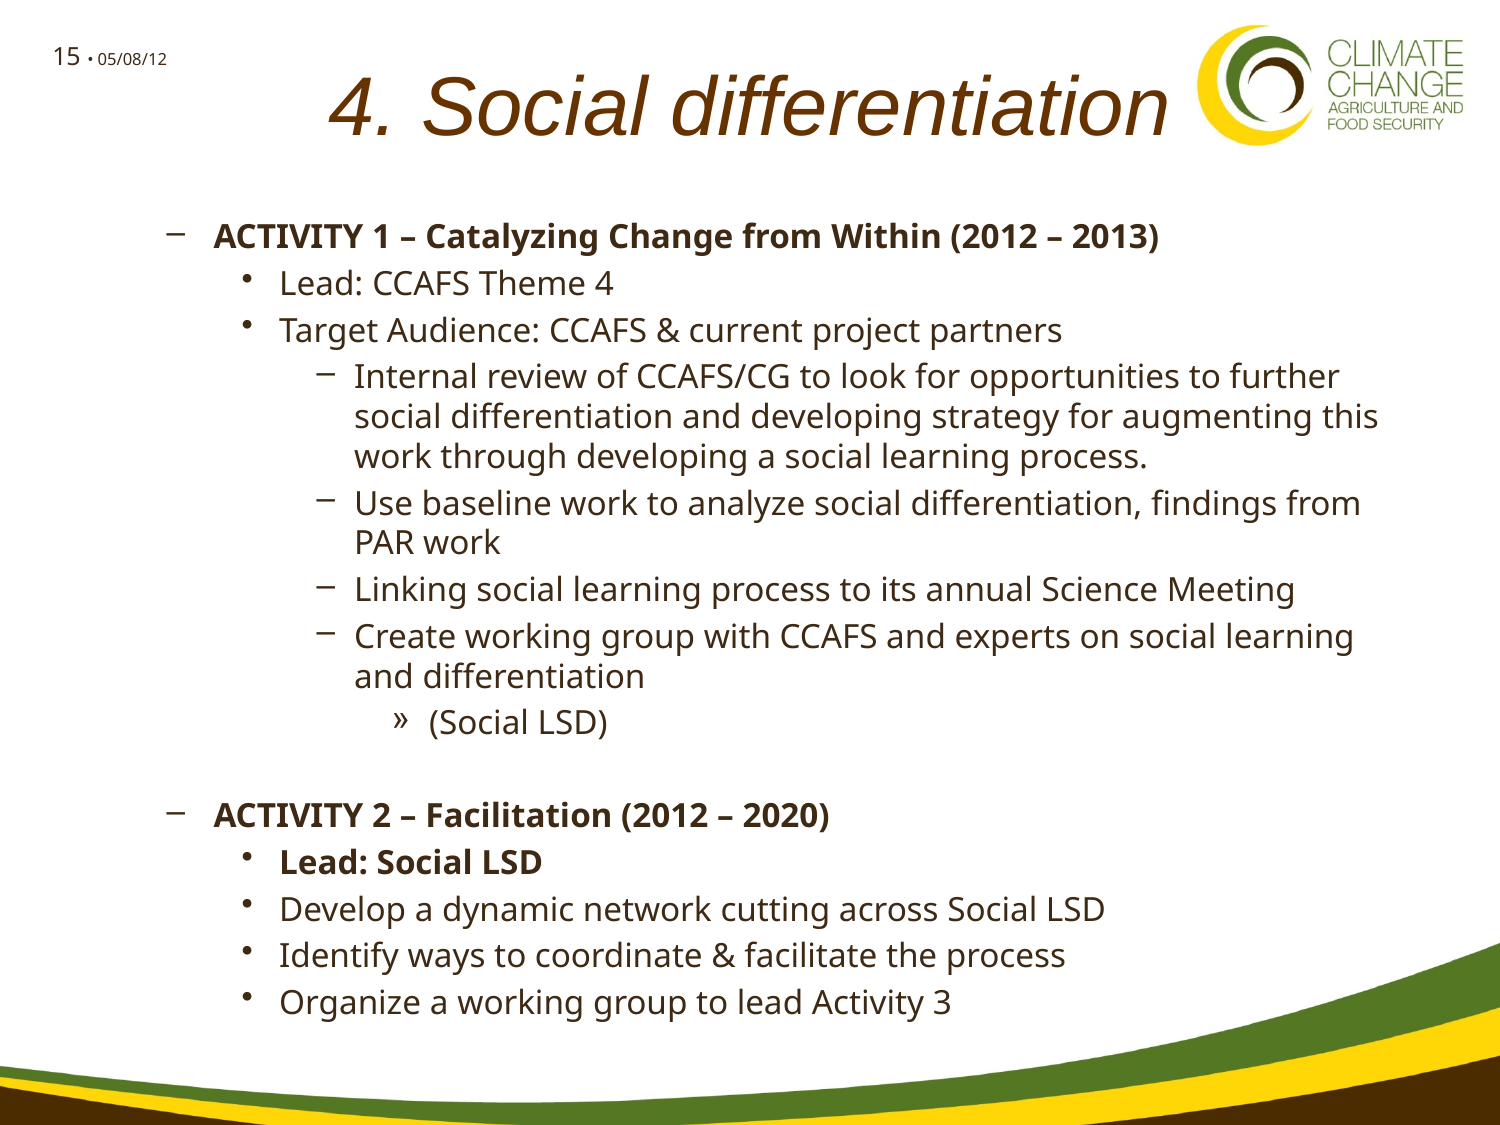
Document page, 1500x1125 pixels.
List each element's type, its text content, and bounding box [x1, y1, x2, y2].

title 4. Social differentiation [75, 45, 1425, 233]
picture [1183, 12, 1475, 154]
list ACTIVITY 1 – Catalyzing Change from Within (2012 – 2013) Lead: CCAFS Theme 4 Target Audience: CCAFS & current project partners Internal review of CCAFS/CG to look for opportunities to further social differentiation and developing strategy for augmenting this work through developing a social learning process. Use baseline work to analyze social differentiation, findings from PAR work Linking social learning process to its annual Science Meeting Create working group with CCAFS and experts on social learning and differentiation (Social LSD) ACTIVITY 2 – Facilitation (2012 – 2020) Lead: Social LSD Develop a dynamic network cutting across Social LSD Identify ways to coordinate & facilitate the process Organize a working group to lead Activity 3 [76, 208, 1427, 951]
picture [0, 936, 1500, 1125]
